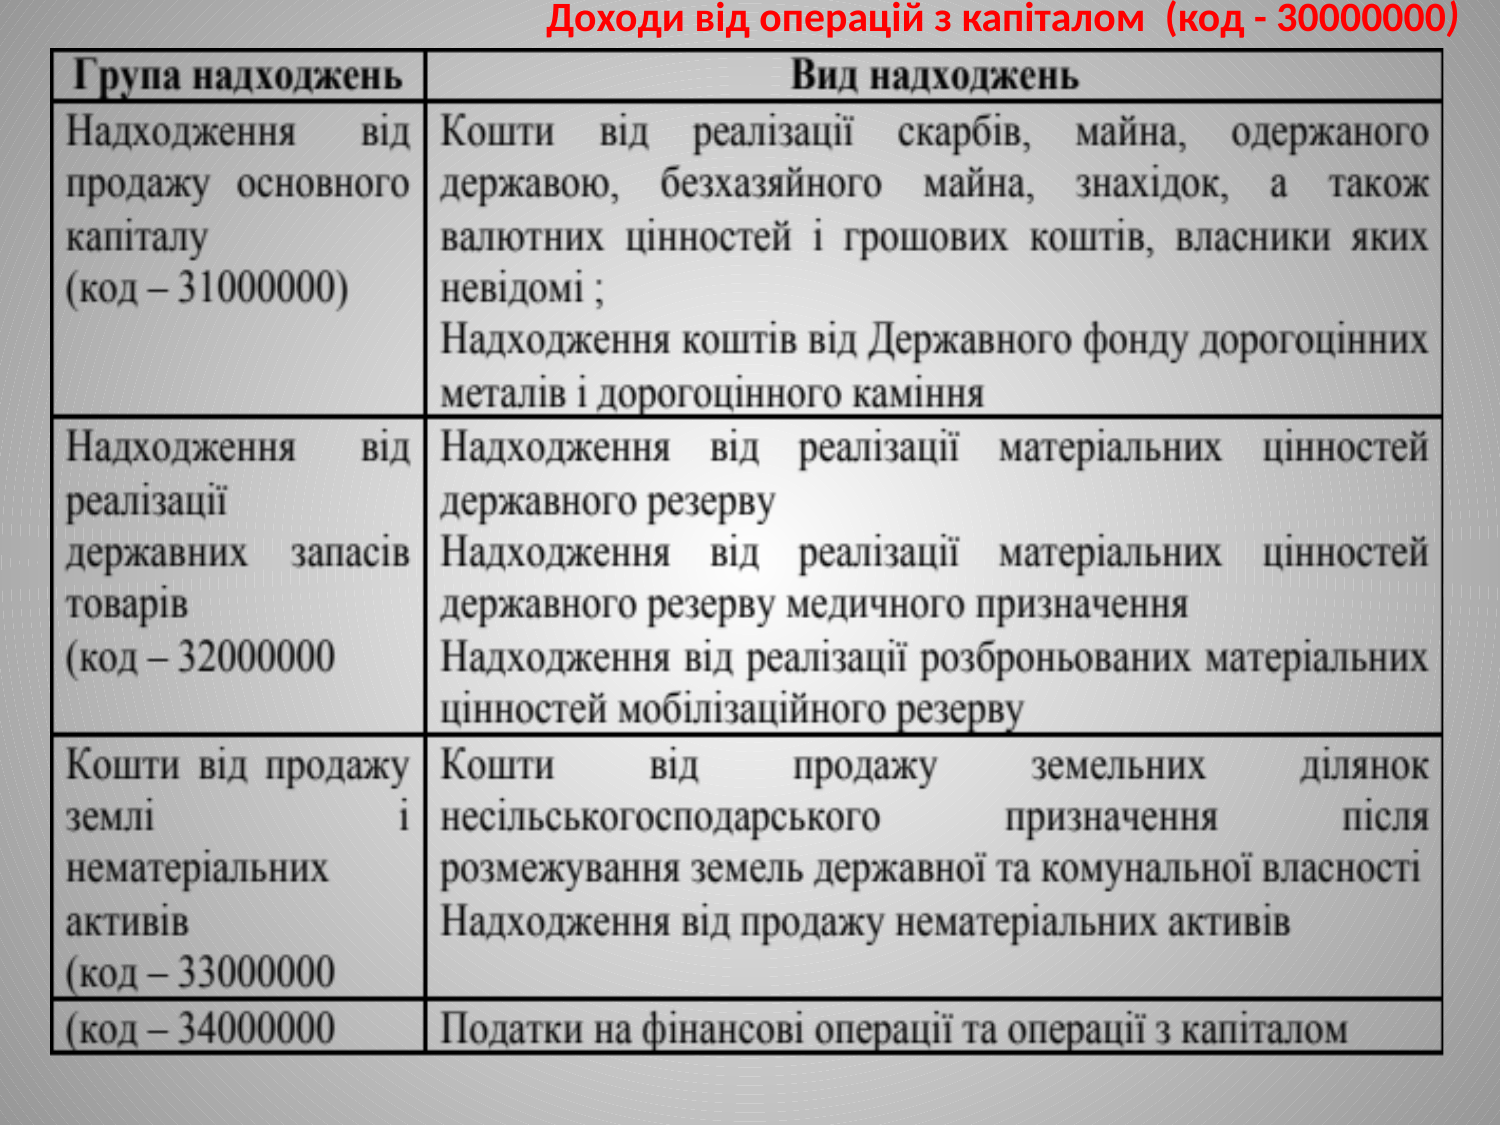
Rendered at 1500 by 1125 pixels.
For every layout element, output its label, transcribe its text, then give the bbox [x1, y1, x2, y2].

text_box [49, 47, 1444, 1093]
text_box Доходи від операцій з капіталом (код - 30000000) [531, 0, 1500, 93]
